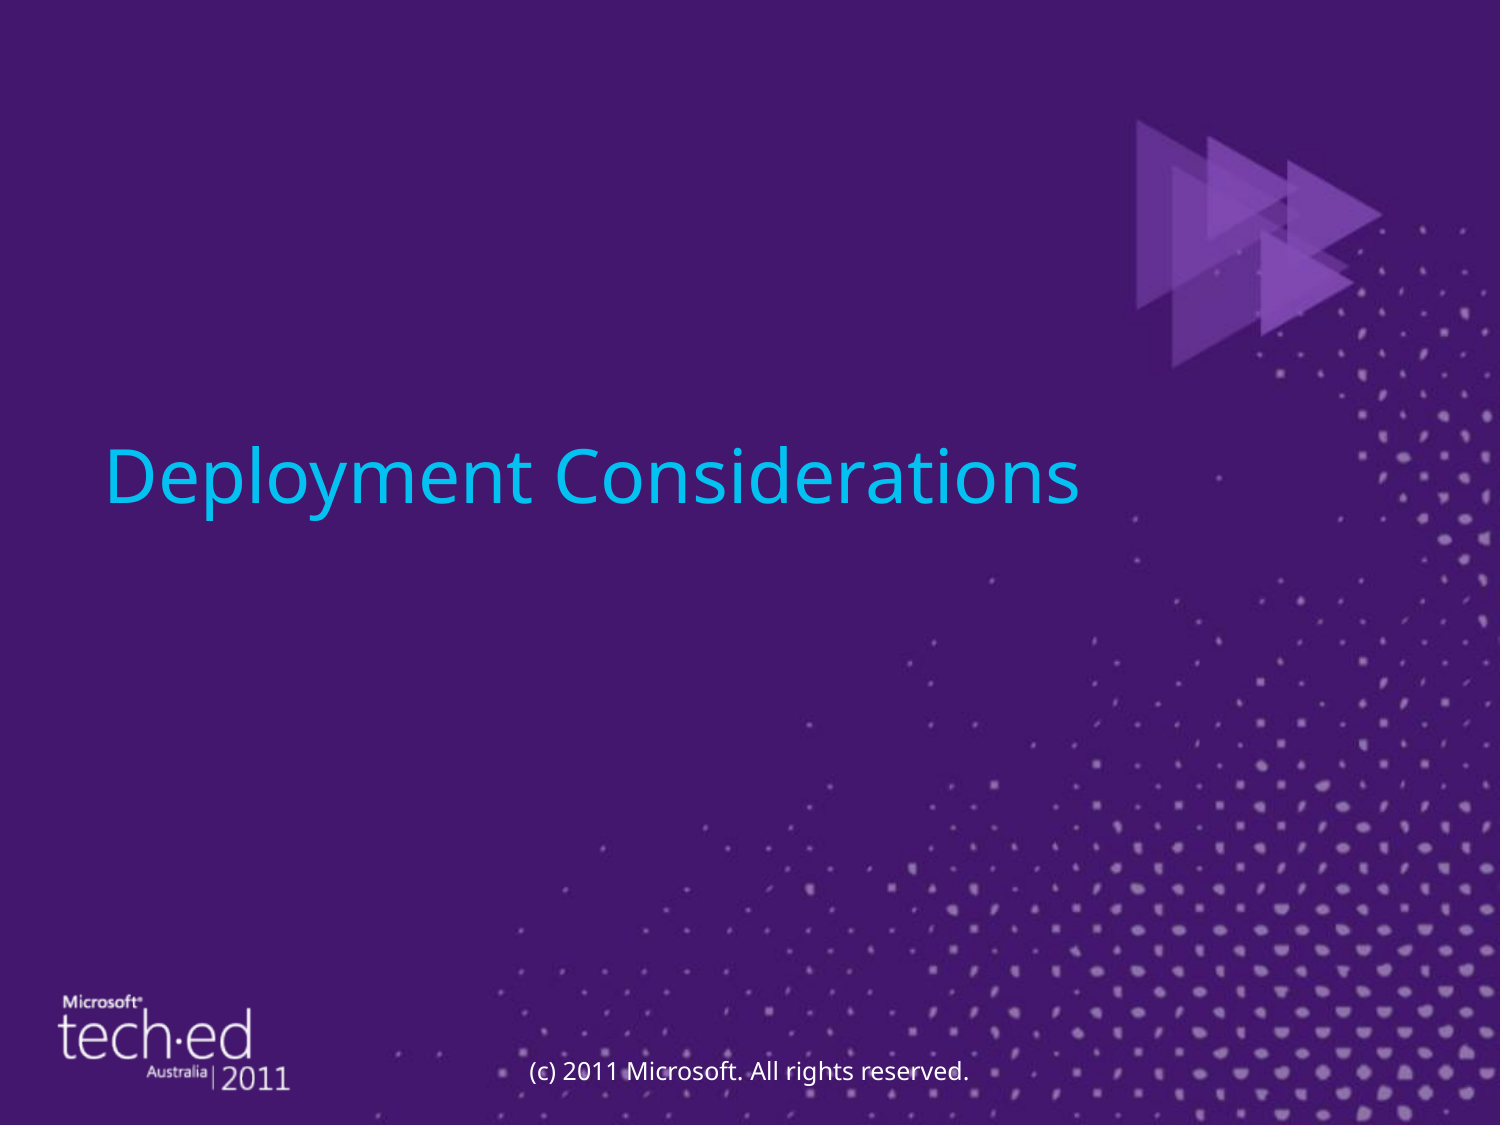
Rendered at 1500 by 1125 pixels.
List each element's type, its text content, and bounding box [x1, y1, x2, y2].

picture [0, 0, 1500, 1125]
text_box Deployment Considerations [88, 361, 1364, 586]
footer (c) 2011 Microsoft. All rights reserved. [512, 1042, 988, 1103]
